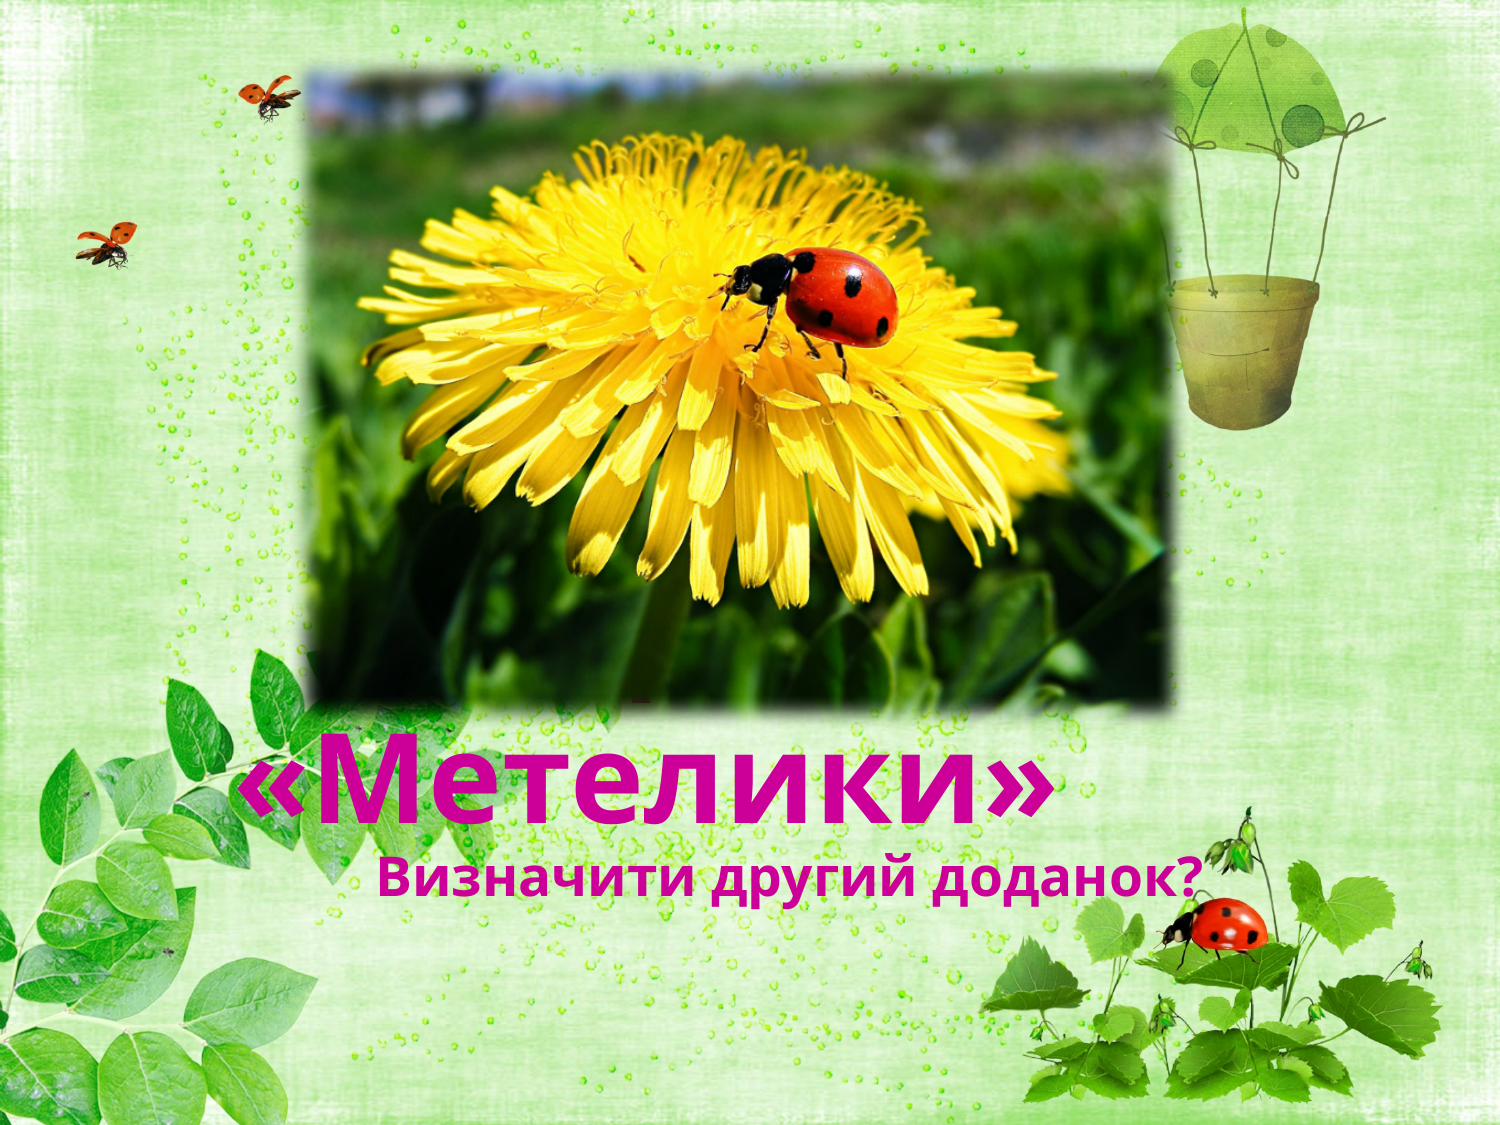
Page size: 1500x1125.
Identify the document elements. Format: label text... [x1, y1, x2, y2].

title Гра «Метелики» [218, 763, 1119, 857]
list Визначити другий доданок? [360, 834, 1261, 967]
picture [0, 0, 1500, 1125]
